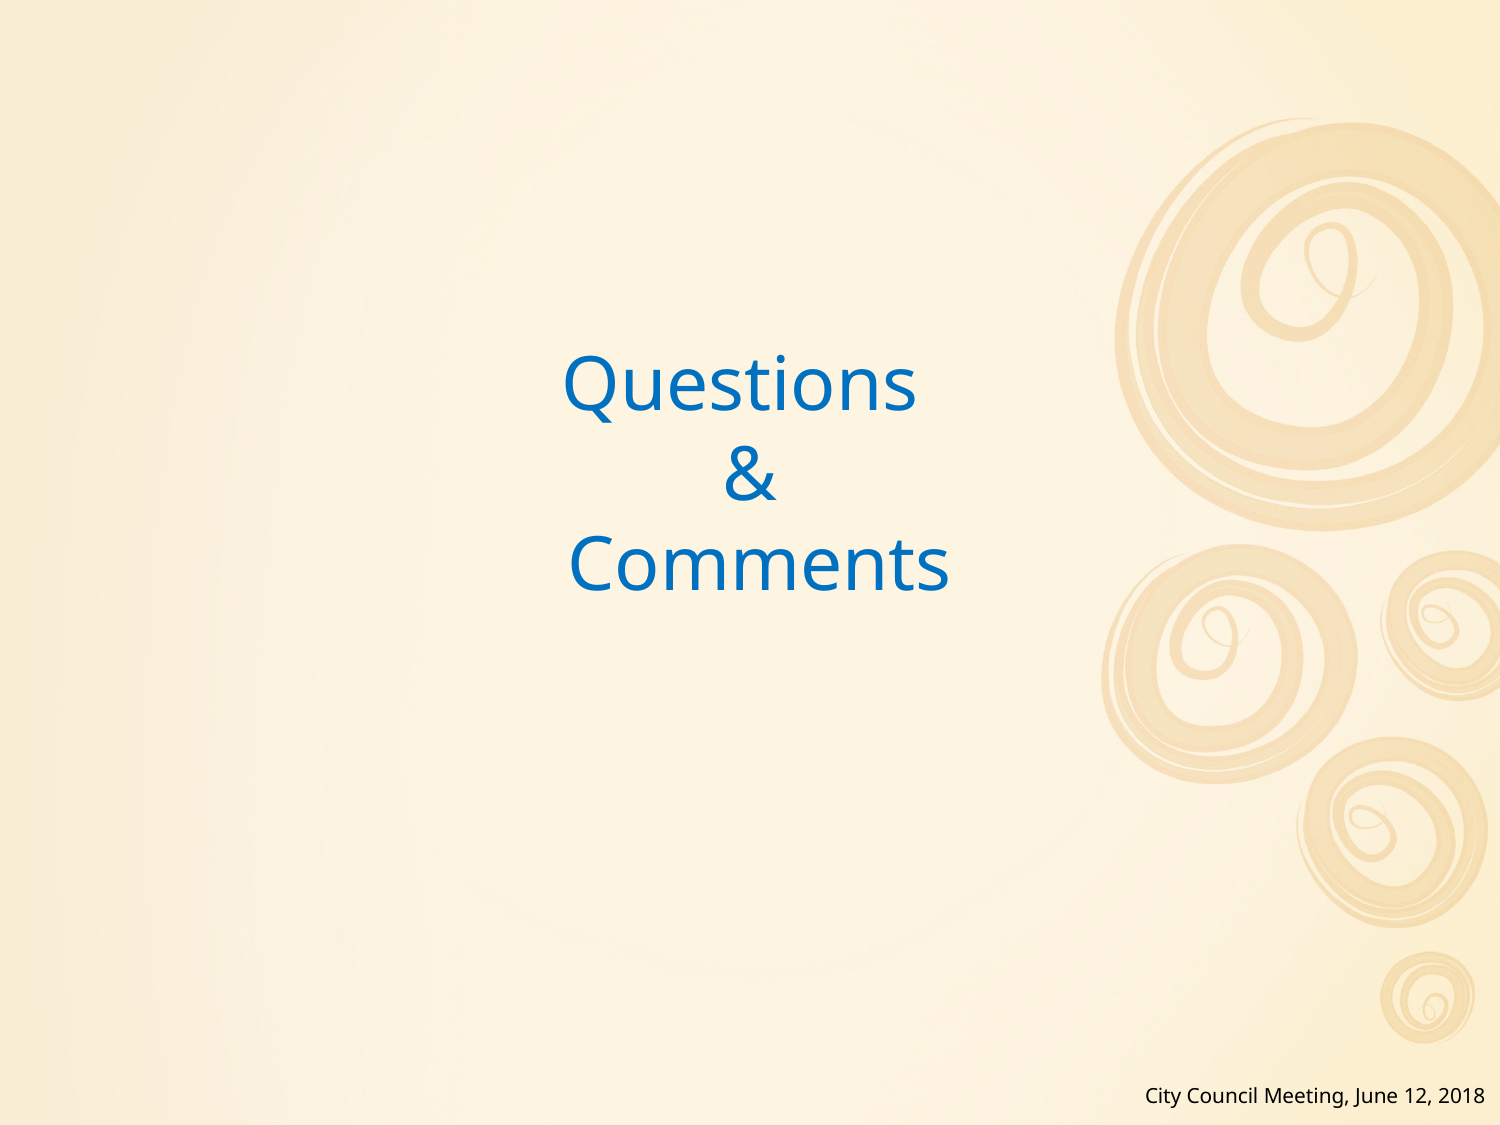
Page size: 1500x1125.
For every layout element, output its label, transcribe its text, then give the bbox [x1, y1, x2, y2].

text_box City Council Meeting, June 12, 2018 [1025, 1049, 1500, 1125]
picture [0, 0, 1500, 1125]
text_box Questions & Comments [112, 249, 1388, 600]
